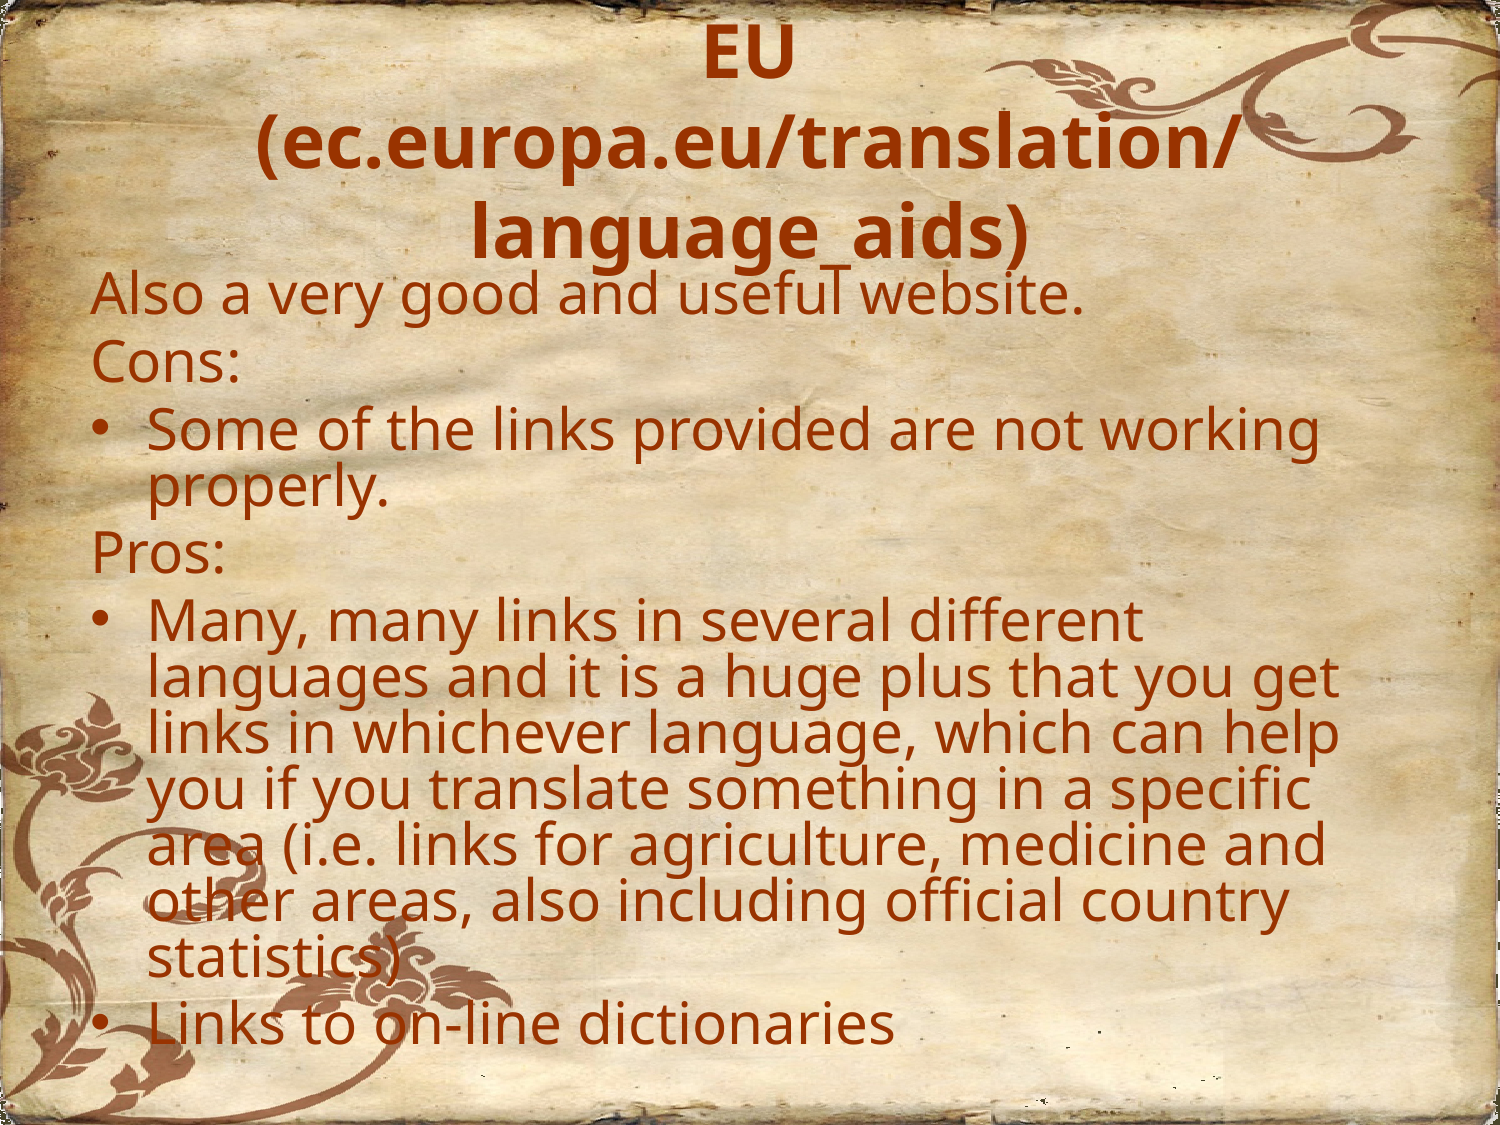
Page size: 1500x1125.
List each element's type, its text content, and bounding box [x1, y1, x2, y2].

list Also a very good and useful website. Cons: Some of the links provided are not working properly. Pros: Many, many links in several different languages and it is a huge plus that you get links in whichever language, which can help you if you translate something in a specific area (i.e. links for agriculture, medicine and other areas, also including official country statistics) Links to on-line dictionaries [74, 262, 1426, 1006]
picture [0, 0, 1500, 1125]
title EU (ec.europa.eu/translation/language_aids) [74, 44, 1426, 233]
